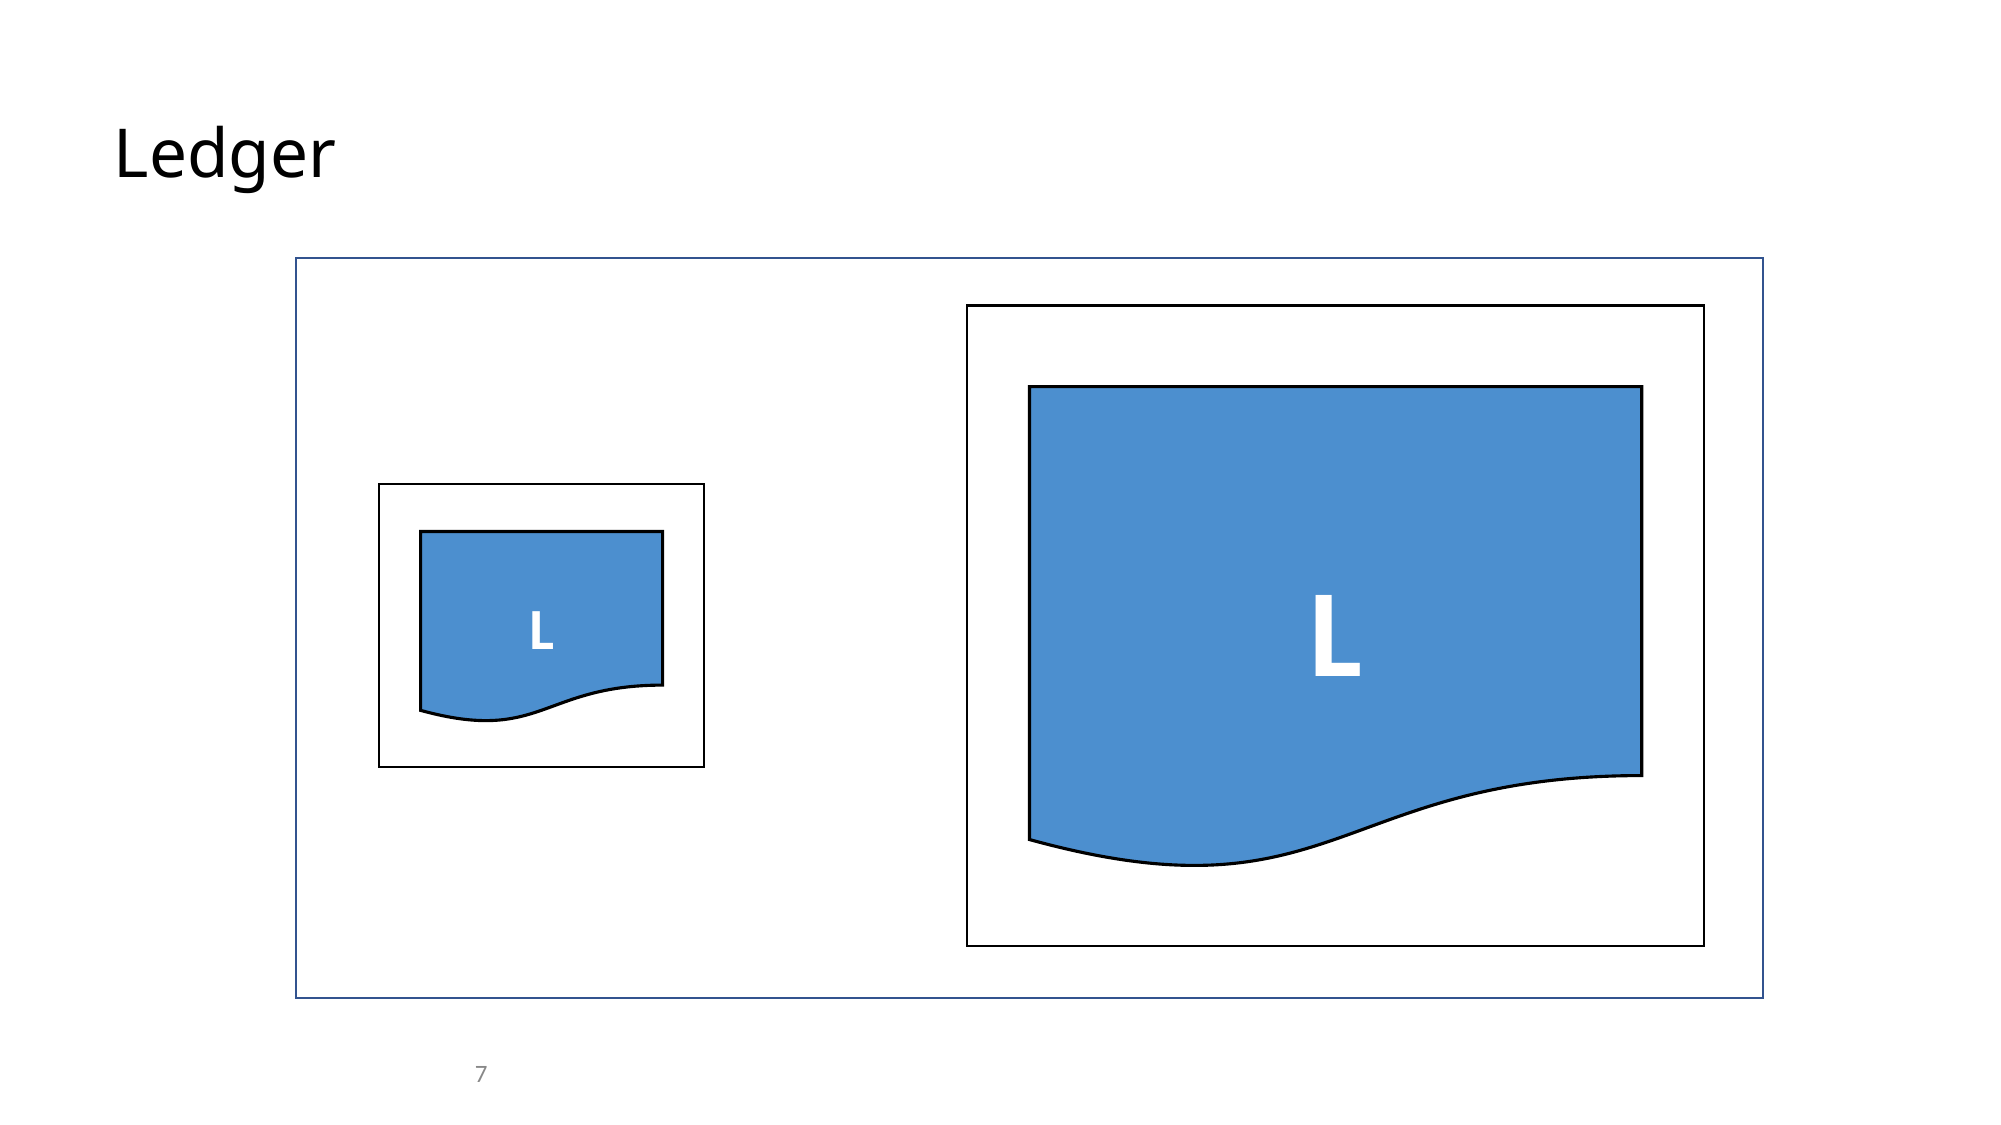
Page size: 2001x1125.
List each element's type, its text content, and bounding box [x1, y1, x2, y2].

text_box [967, 305, 1705, 947]
title Ledger [113, 118, 1887, 202]
slide_number 7 [464, 1050, 496, 1096]
text_box [378, 484, 705, 768]
text_box [295, 258, 1763, 999]
